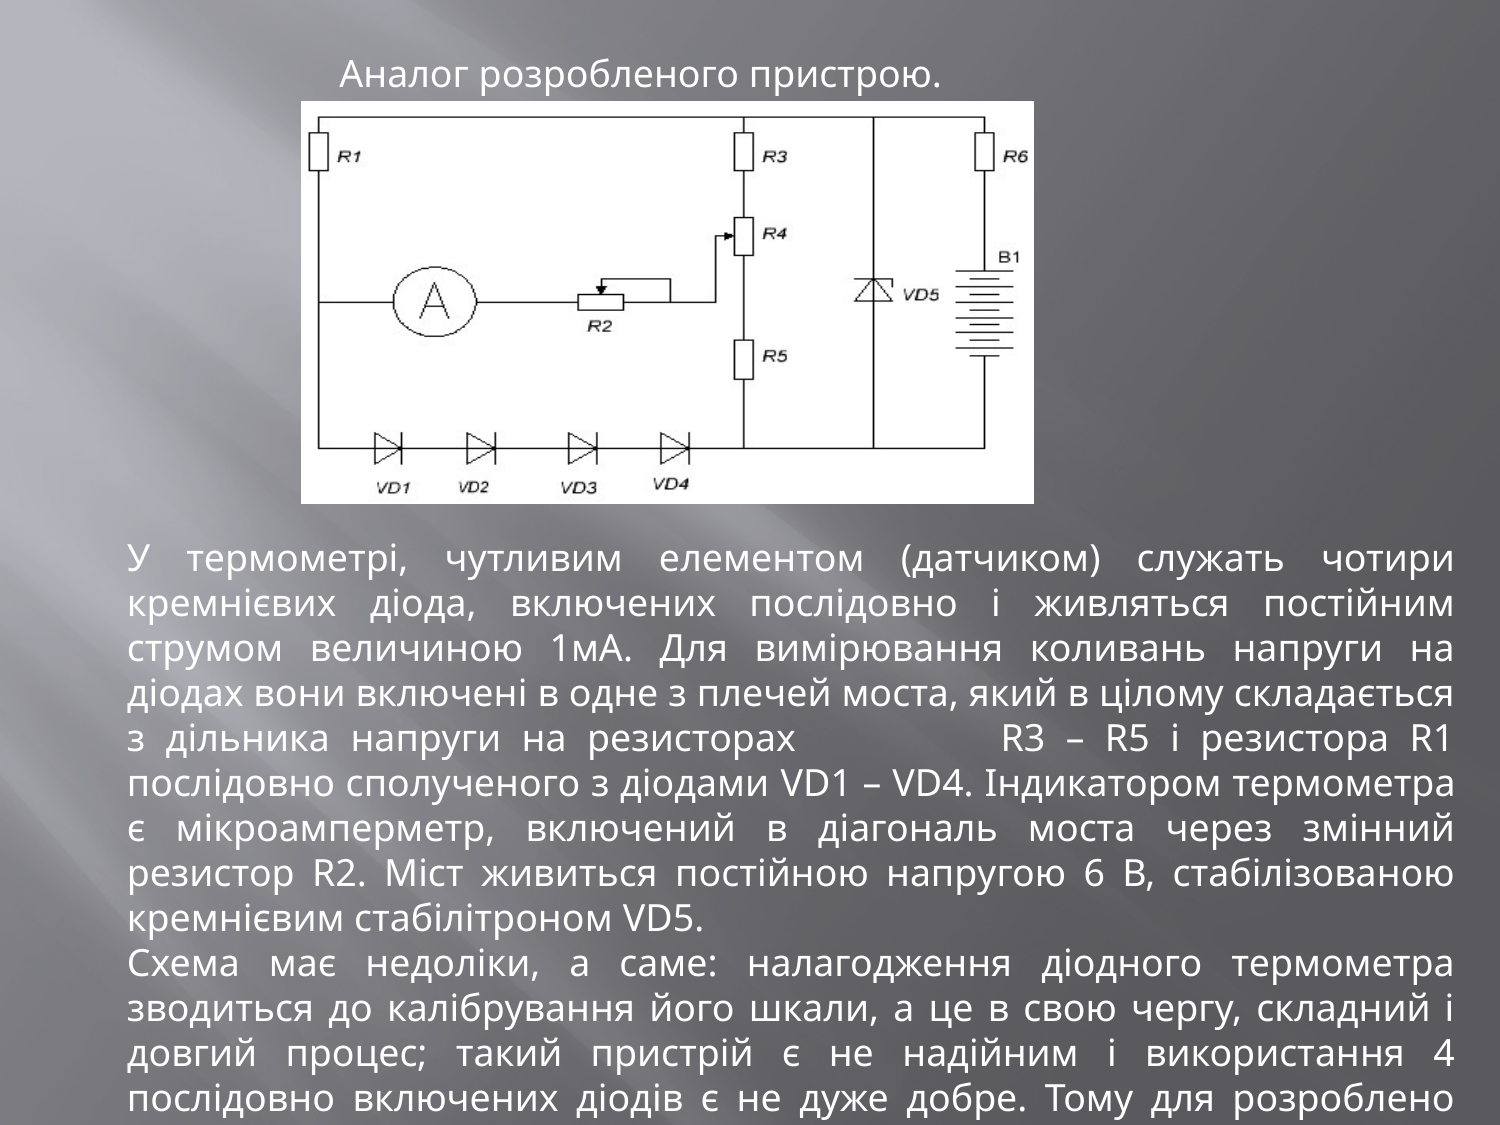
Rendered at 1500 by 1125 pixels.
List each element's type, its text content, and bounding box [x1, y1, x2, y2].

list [300, 101, 1035, 504]
text_box Аналог розробленого пристрою. [324, 42, 1317, 103]
text_box У термометрі, чутливим елементом (датчиком) служать чотири кремнієвих діода, включених послідовно і живляться постійним струмом величиною 1мА. Для вимірювання коливань напруги на діодах вони включені в одне з плечей моста, який в цілому складається з дільника напруги на резисторах R3 – R5 і резистора R1 послідовно сполученого з діодами VD1 – VD4. Індикатором термометра є мікроамперметр, включений в діагональ моста через змінний резистор R2. Міст живиться постійною напругою 6 В, стабілізованою кремнієвим стабілітроном VD5. Схема має недоліки, а саме: налагодження діодного термометра зводиться до калібрування його шкали, а це в свою чергу, складний і довгий процес; такий пристрій є не надійним і використання 4 послідовно включених діодів є не дуже добре. Тому для розроблено вимірювач температури, який є кращим, ніж аналог. [112, 527, 1471, 1125]
